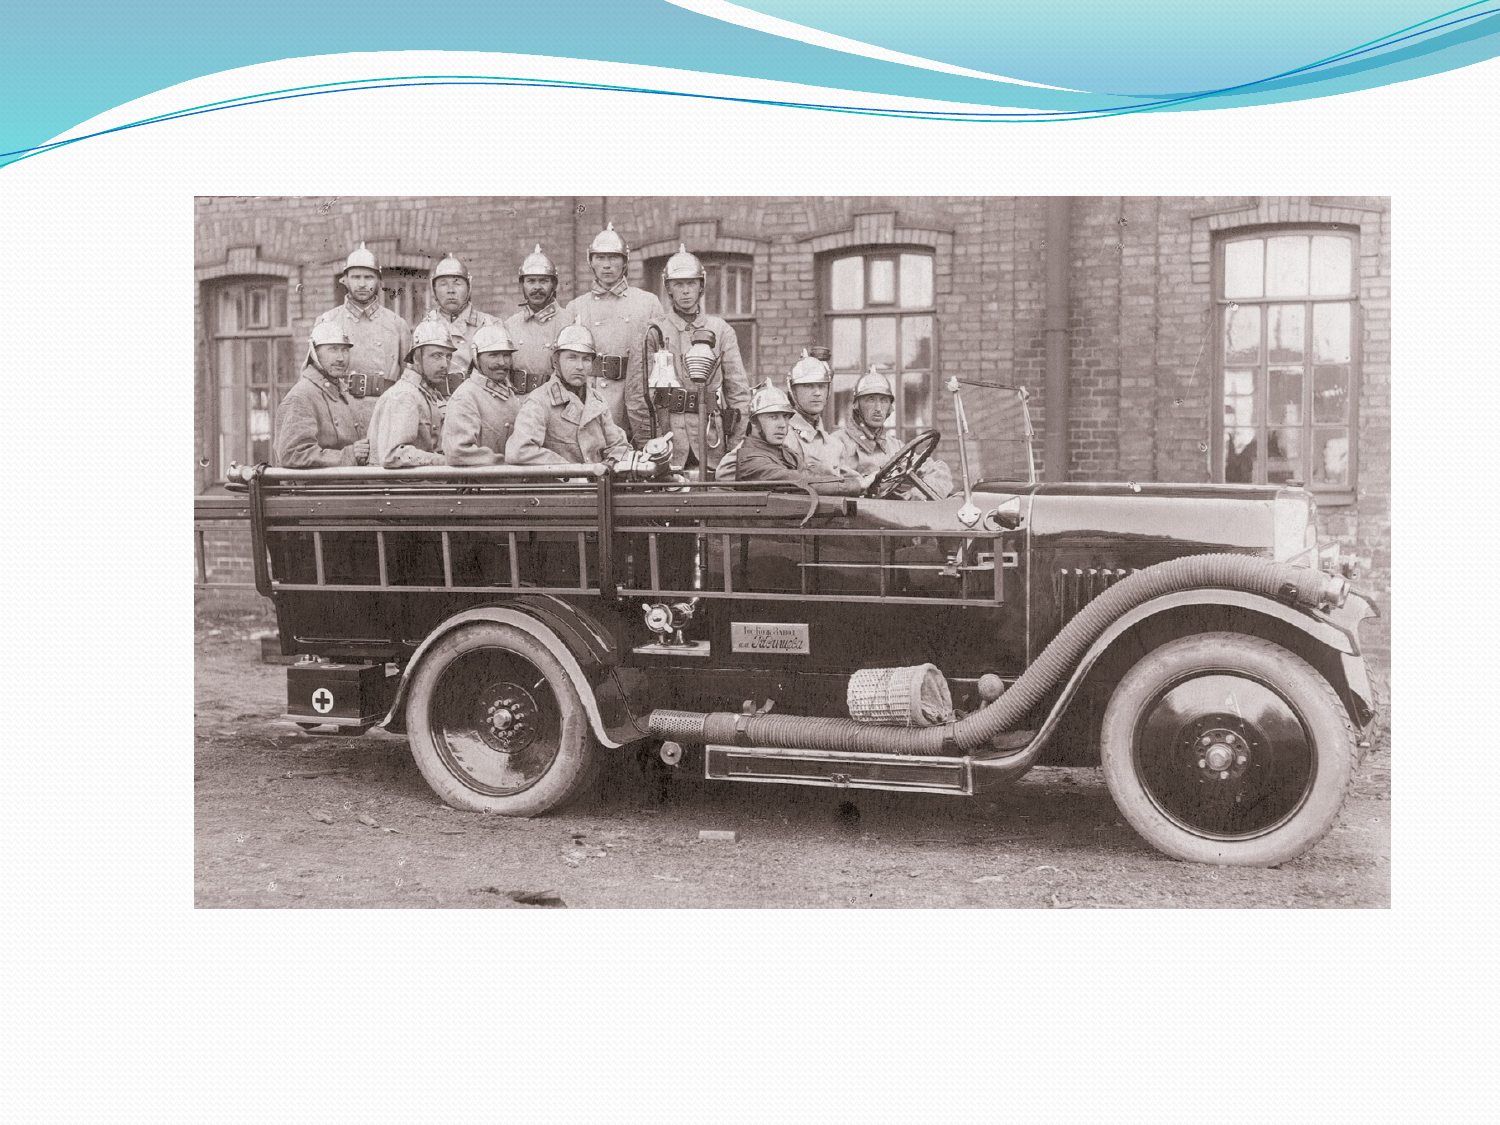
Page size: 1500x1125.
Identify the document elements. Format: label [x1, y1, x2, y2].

picture [194, 196, 1391, 909]
